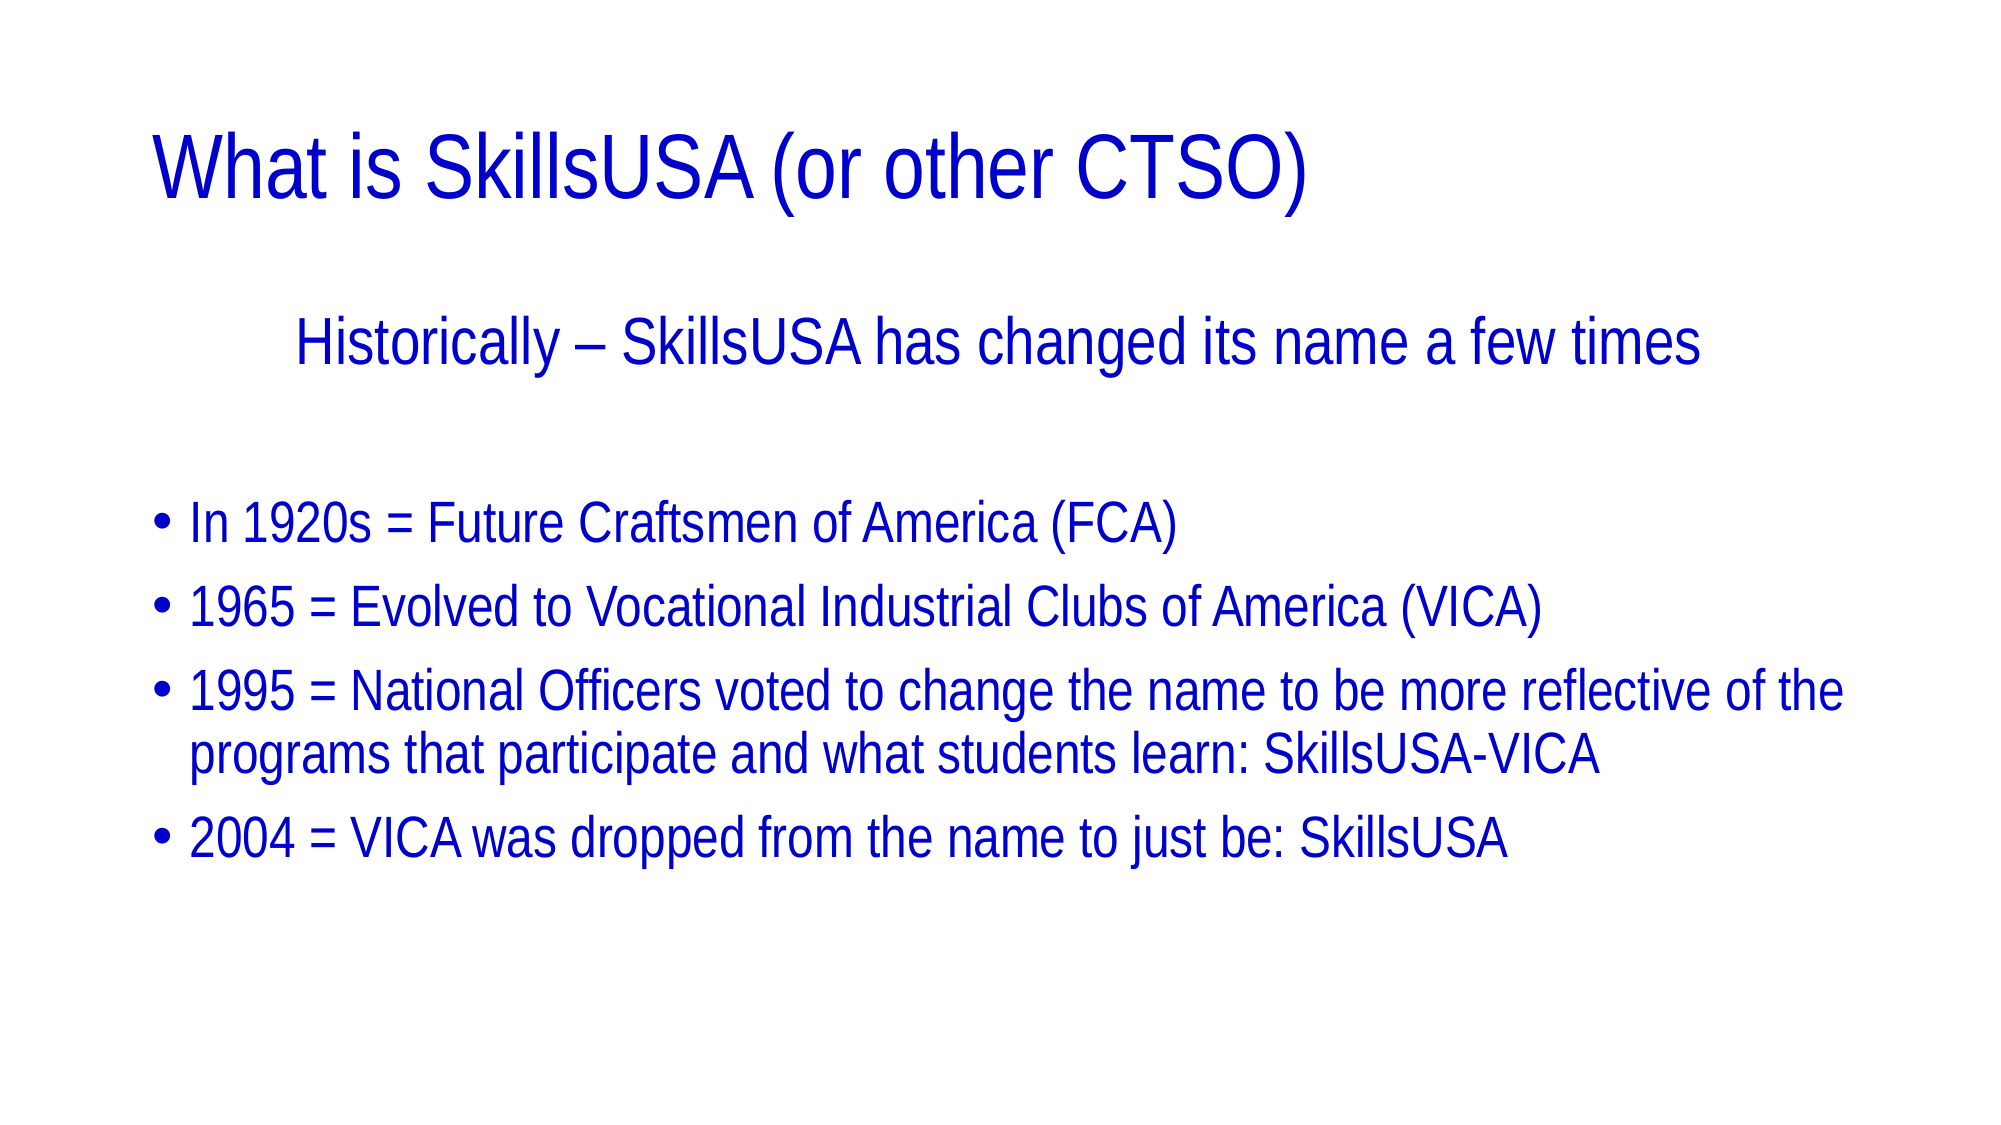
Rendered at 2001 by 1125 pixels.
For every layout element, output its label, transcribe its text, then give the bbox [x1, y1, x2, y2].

list Historically – SkillsUSA has changed its name a few times In 1920s = Future Craftsmen of America (FCA) 1965 = Evolved to Vocational Industrial Clubs of America (VICA) 1995 = National Officers voted to change the name to be more reflective of the programs that participate and what students learn: SkillsUSA-VICA 2004 = VICA was dropped from the name to just be: SkillsUSA [137, 299, 1863, 1014]
title What is SkillsUSA (or other CTSO) [137, 59, 1863, 278]
